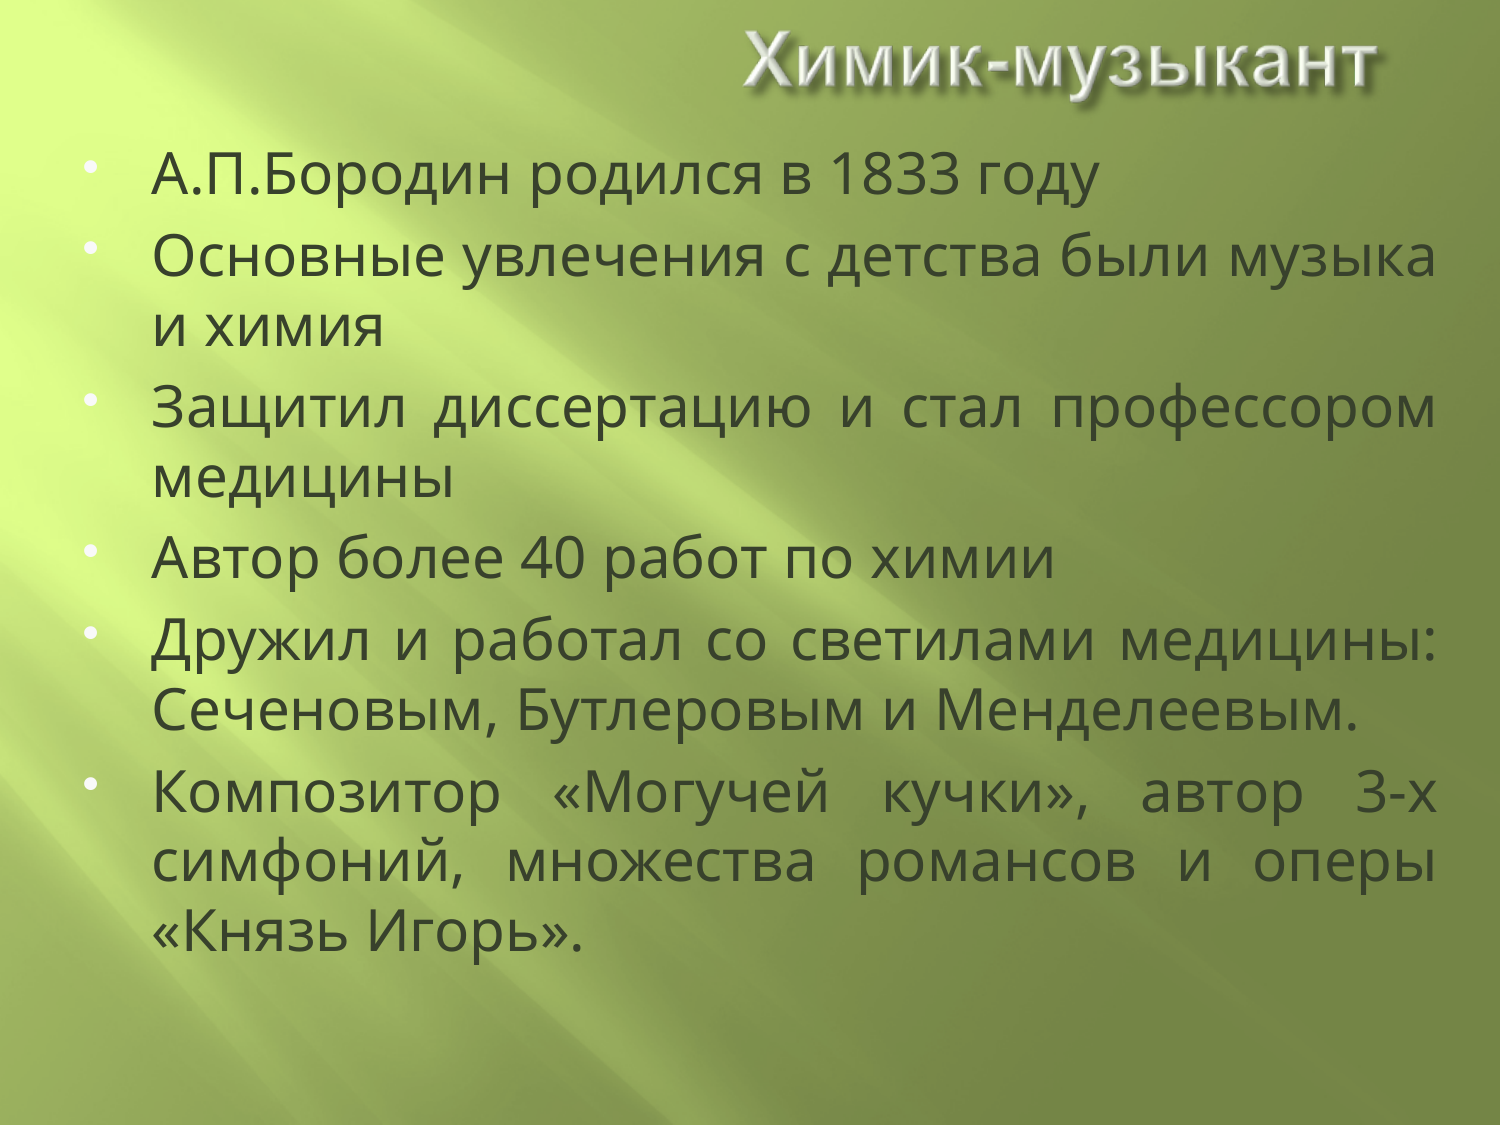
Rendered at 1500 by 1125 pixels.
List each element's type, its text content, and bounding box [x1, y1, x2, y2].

list А.П.Бородин родился в 1833 году Основные увлечения с детства были музыка и химия Защитил диссертацию и стал профессором медицины Автор более 40 работ по химии Дружил и работал со светилами медицины: Сеченовым, Бутлеровым и Менделеевым. Композитор «Могучей кучки», автор 3-х симфоний, множества романсов и оперы «Князь Игорь». [46, 128, 1454, 1036]
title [619, 0, 1500, 128]
